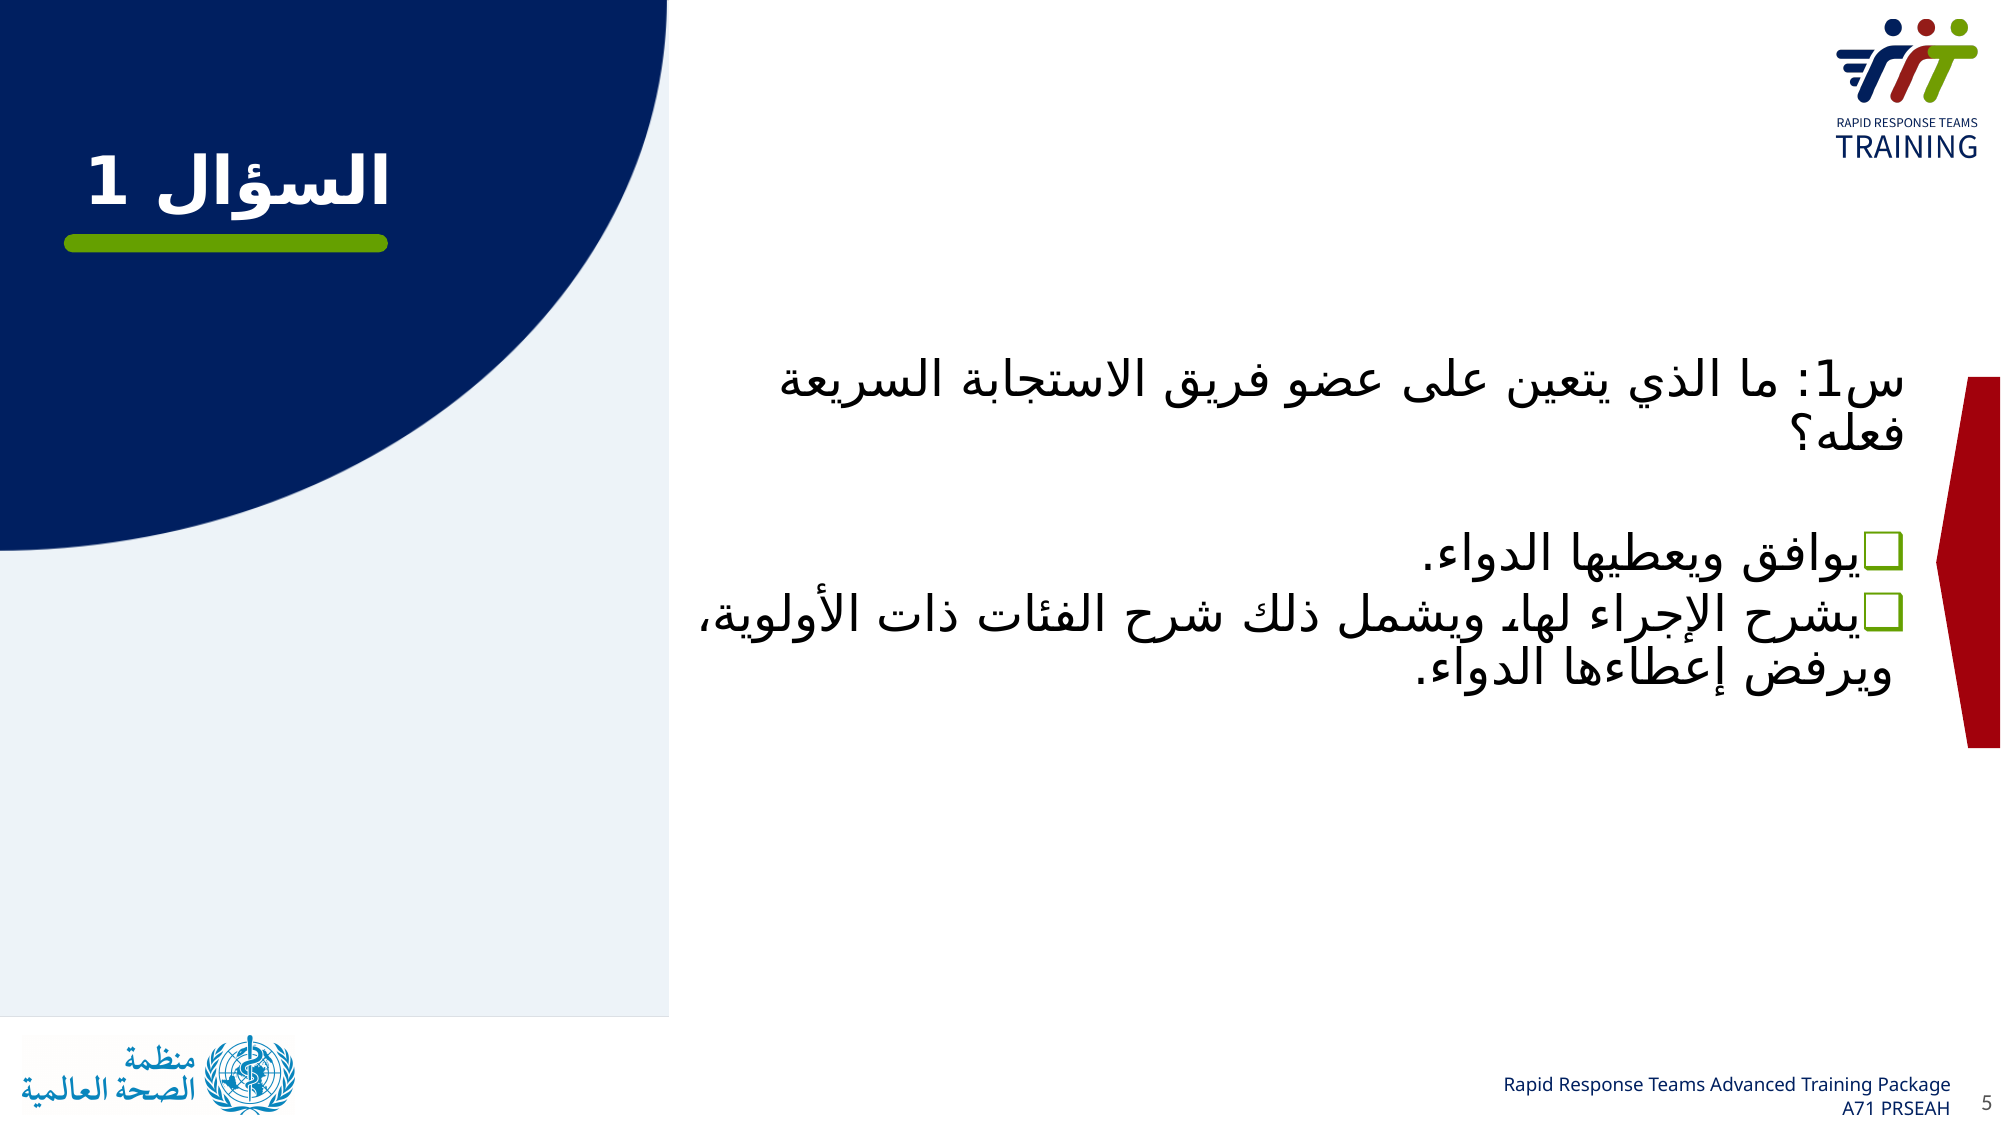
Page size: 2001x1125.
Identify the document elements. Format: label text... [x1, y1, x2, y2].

picture [0, 0, 669, 1018]
slide_number 5 [1882, 1037, 1916, 1092]
title السؤال 1 [0, 42, 401, 324]
picture [252, 1050, 258, 1059]
list س1: ما الذي يتعين على عضو فريق الاستجابة السريعة فعله؟ يوافق ويعطيها الدواء. يشرح الإجراء لها، ويشمل ذلك شرح الفئات ذات الأولوية، ويرفض إعطاءها الدواء. [678, 132, 1915, 917]
text_box [63, 234, 388, 253]
picture [22, 1035, 295, 1115]
picture [1835, 19, 1978, 167]
